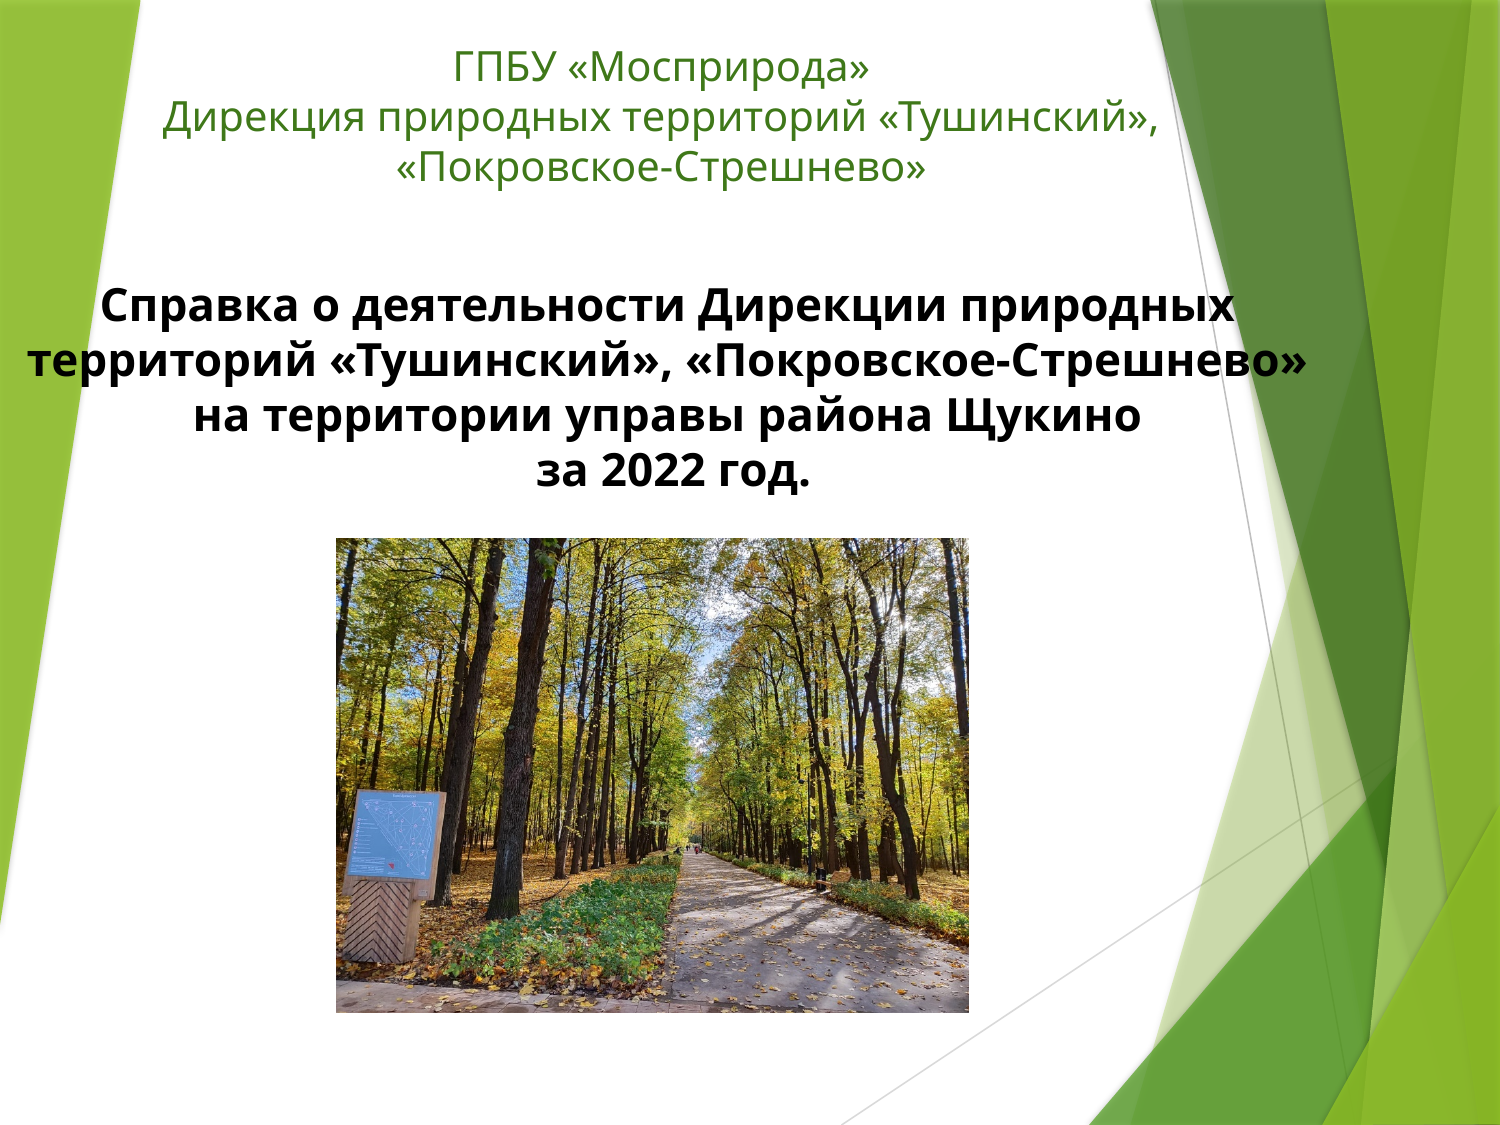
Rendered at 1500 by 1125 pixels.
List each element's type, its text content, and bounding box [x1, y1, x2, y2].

title ГПБУ «Мосприрода» Дирекция природных территорий «Тушинский», «Покровское-Стрешнево» [88, 30, 1235, 248]
picture [335, 538, 969, 1014]
text_box Справка о деятельности Дирекции природных территорий «Тушинский», «Покровское-Стрешнево» на территории управы района Щукино за 2022 год. [11, 267, 1336, 503]
